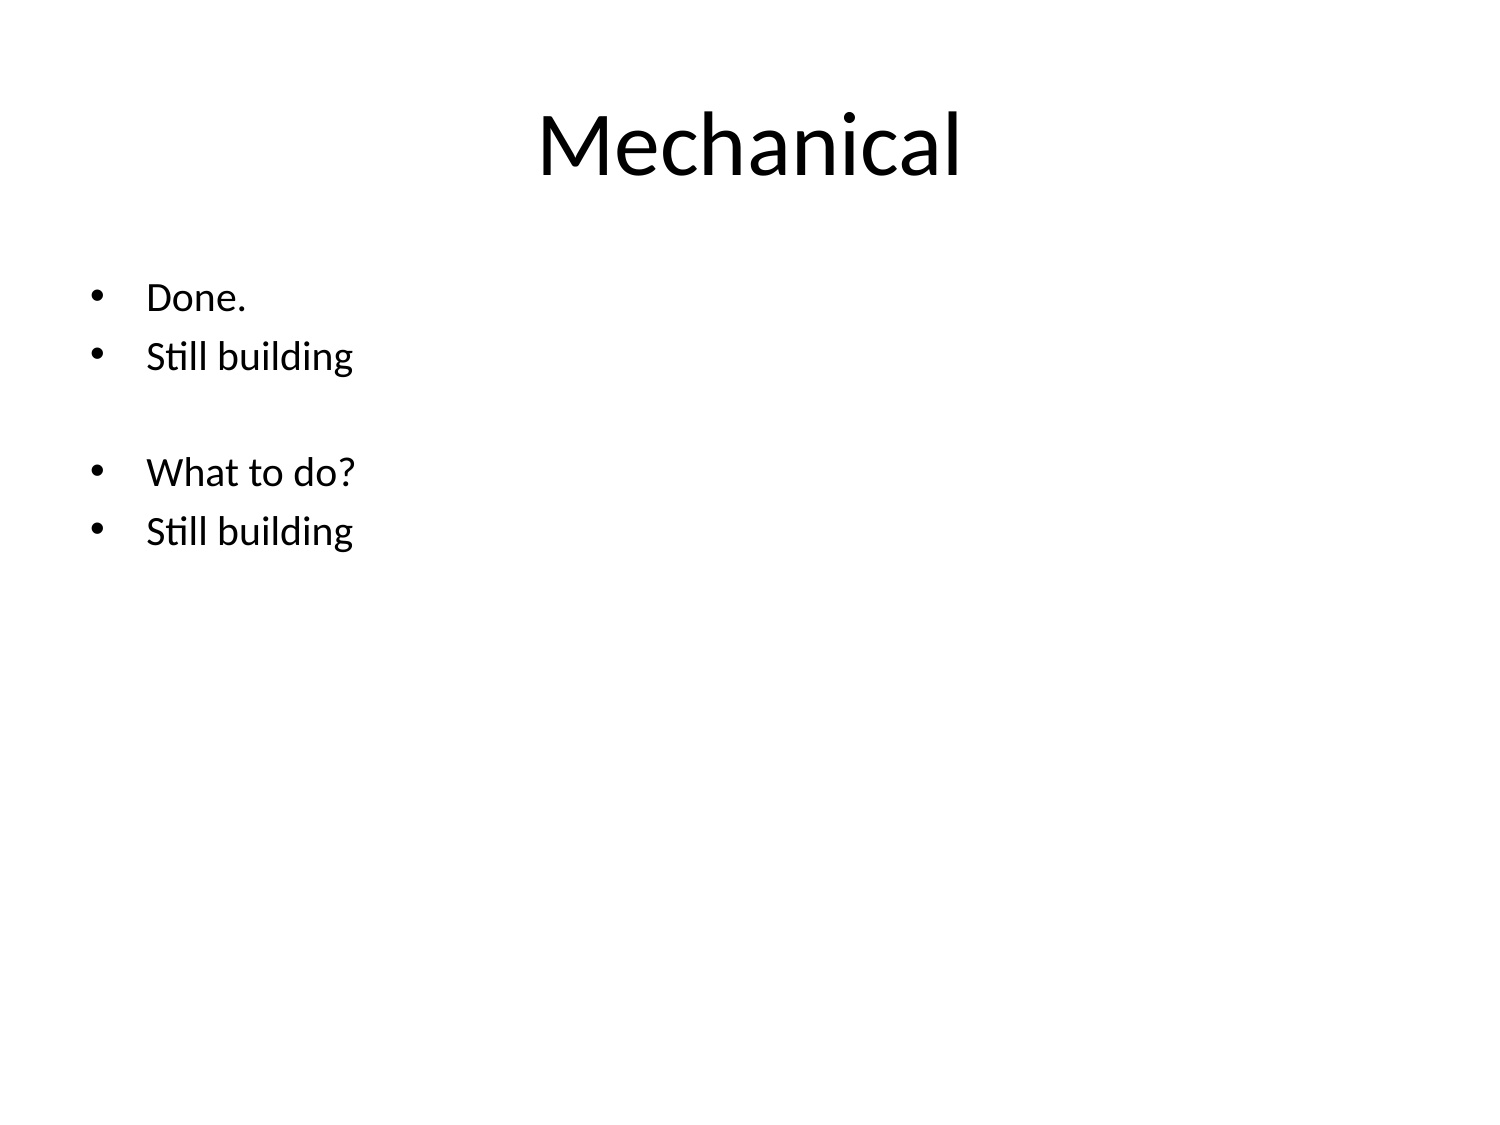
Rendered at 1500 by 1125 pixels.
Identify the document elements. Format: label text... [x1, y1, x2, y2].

title Mechanical [75, 45, 1425, 233]
list Done. Still building What to do? Still building [75, 262, 1425, 1005]
